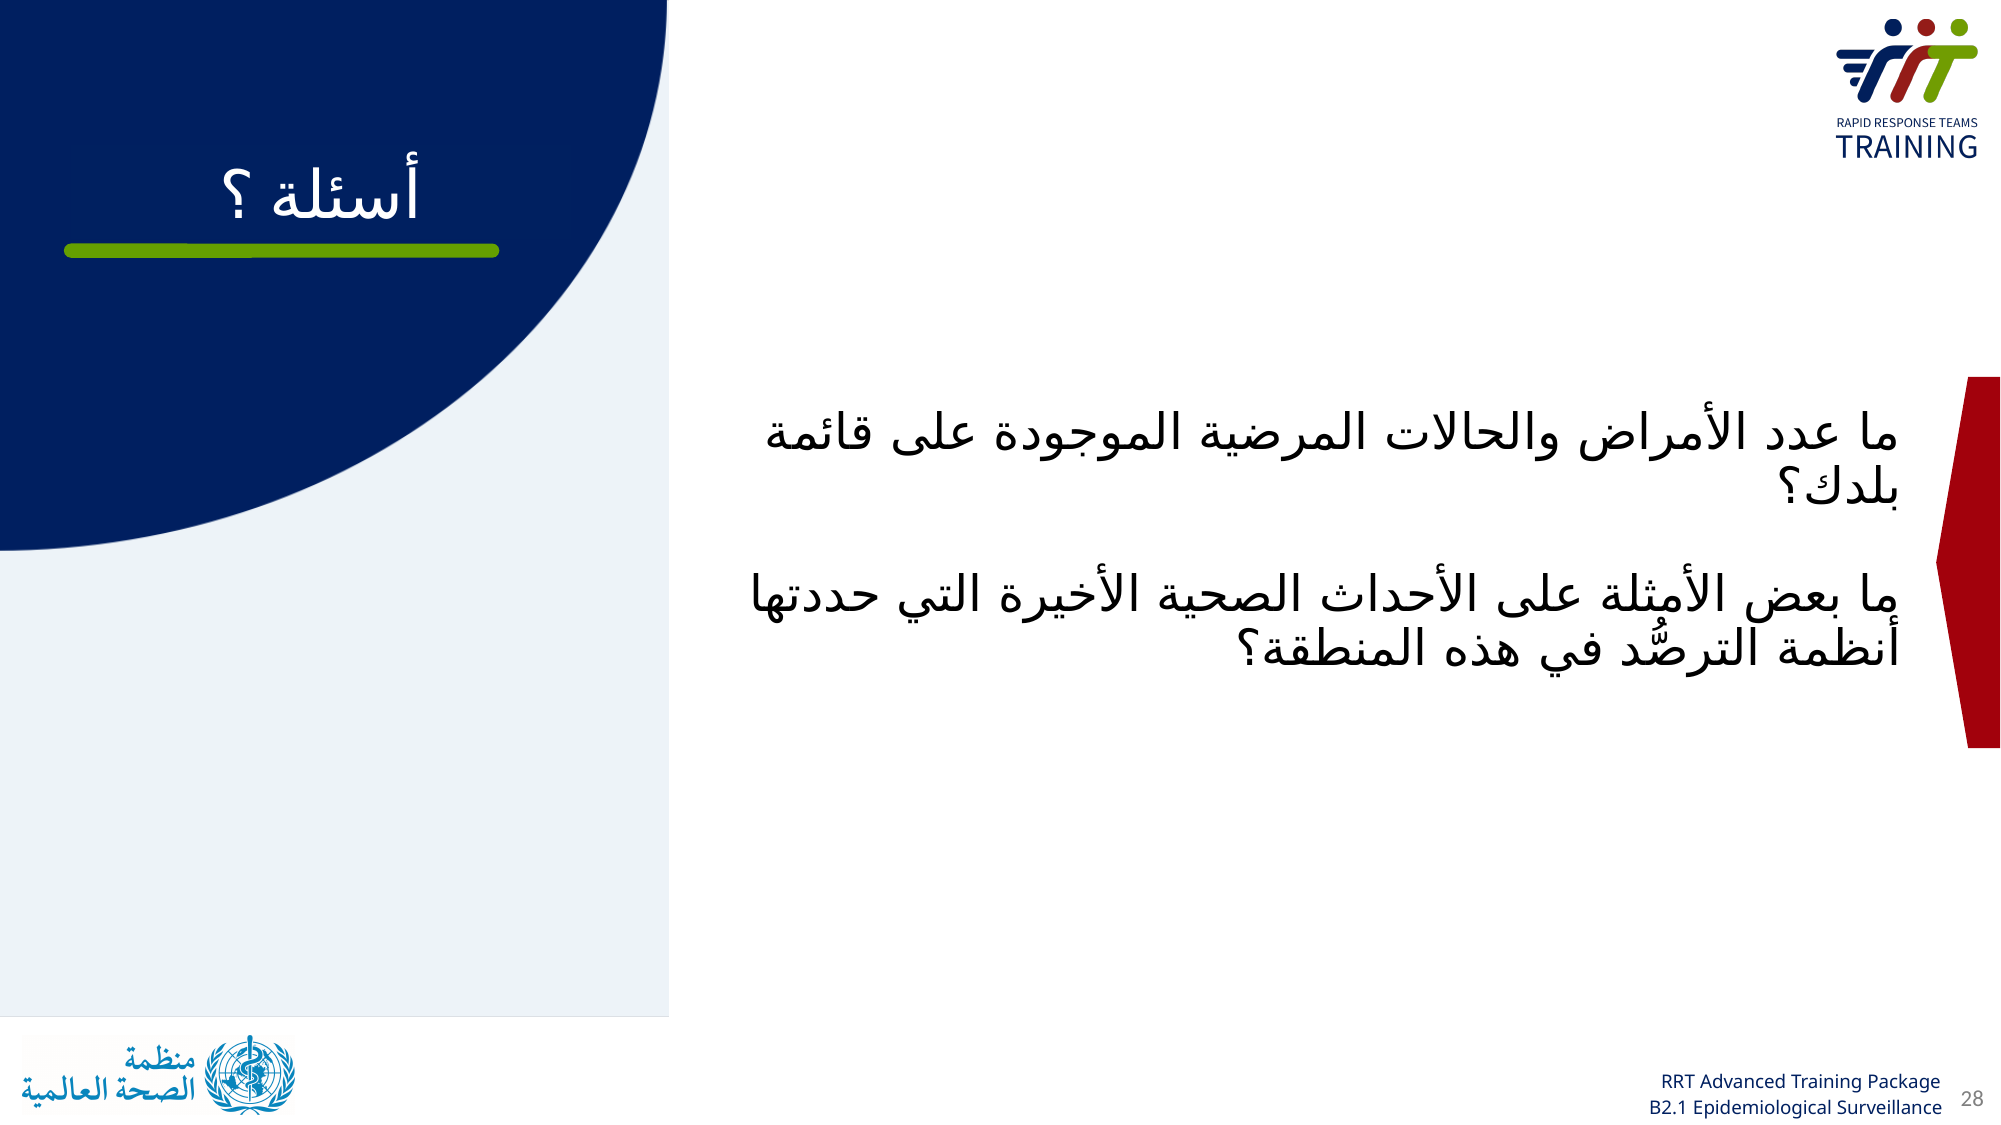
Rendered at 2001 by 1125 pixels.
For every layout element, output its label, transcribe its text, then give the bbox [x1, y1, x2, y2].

text_box أسئلة ؟ [70, 144, 572, 240]
picture [1835, 19, 1978, 167]
picture [22, 1035, 295, 1115]
list ما عدد الأمراض والحالات المرضية الموجودة على قائمة بلدك؟ ما بعض الأمثلة على الأحداث الصحية الأخيرة التي حددتها أنظمة الترصُّد في هذه المنطقة؟ [673, 398, 1910, 811]
picture [252, 1050, 258, 1059]
picture [0, 0, 669, 1018]
